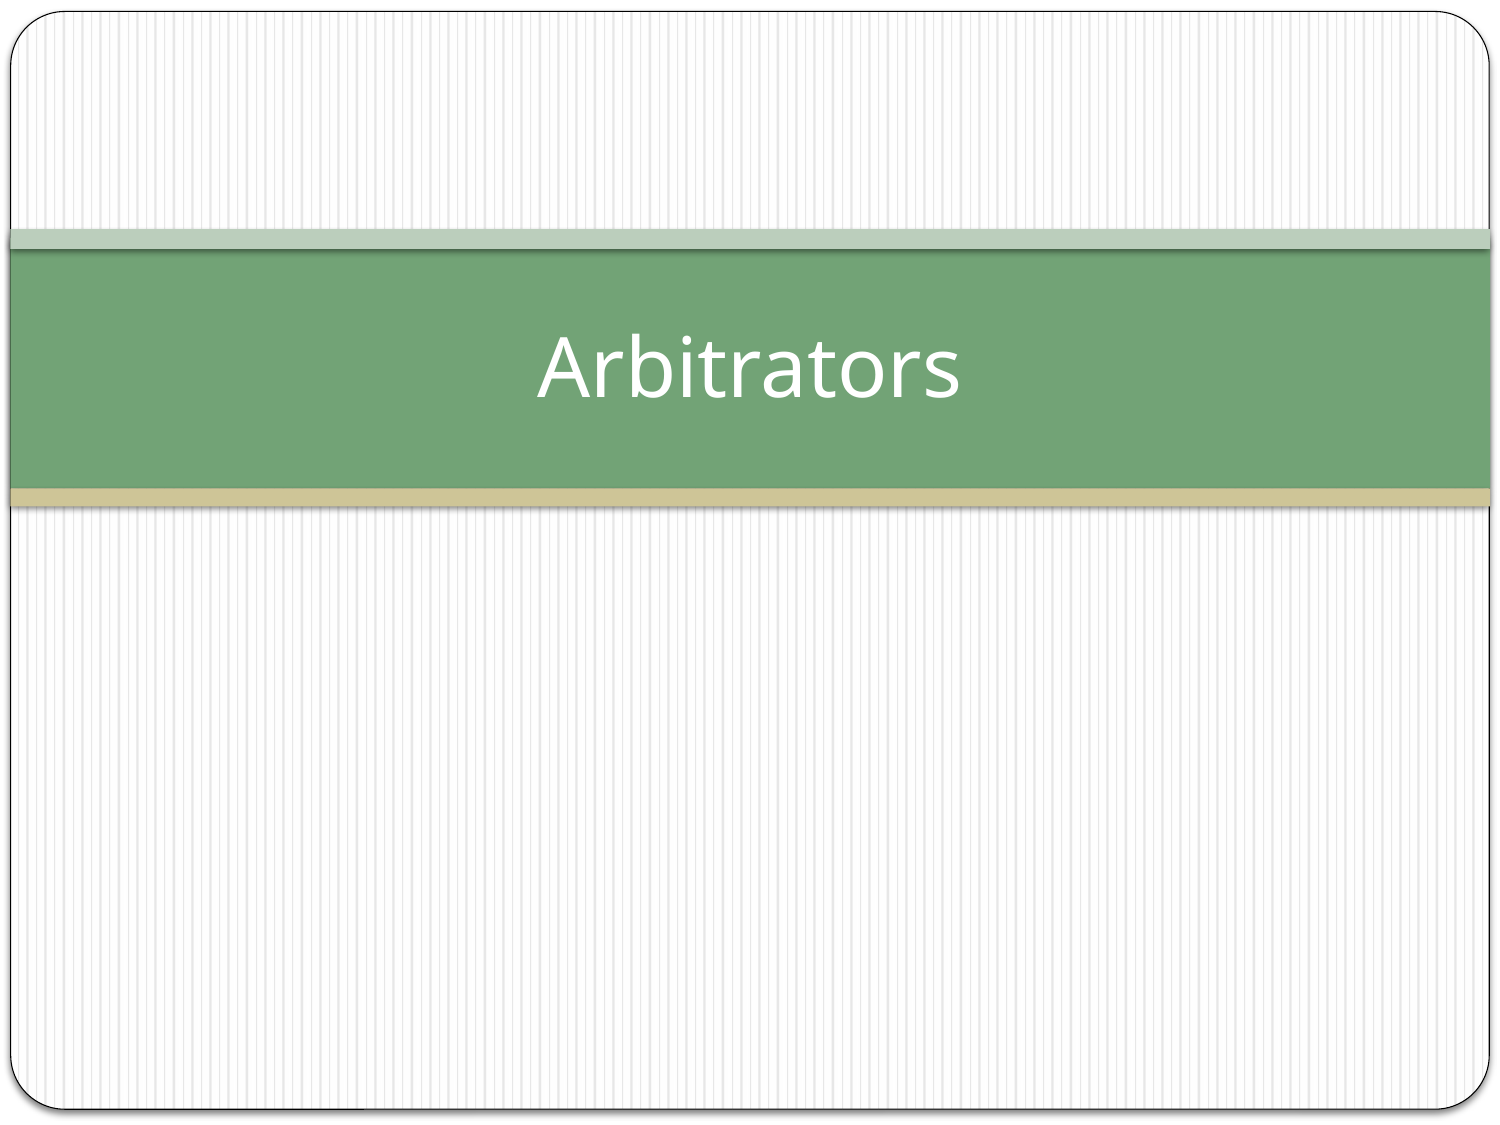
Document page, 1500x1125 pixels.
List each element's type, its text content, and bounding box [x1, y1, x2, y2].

title Arbitrators [75, 247, 1425, 489]
